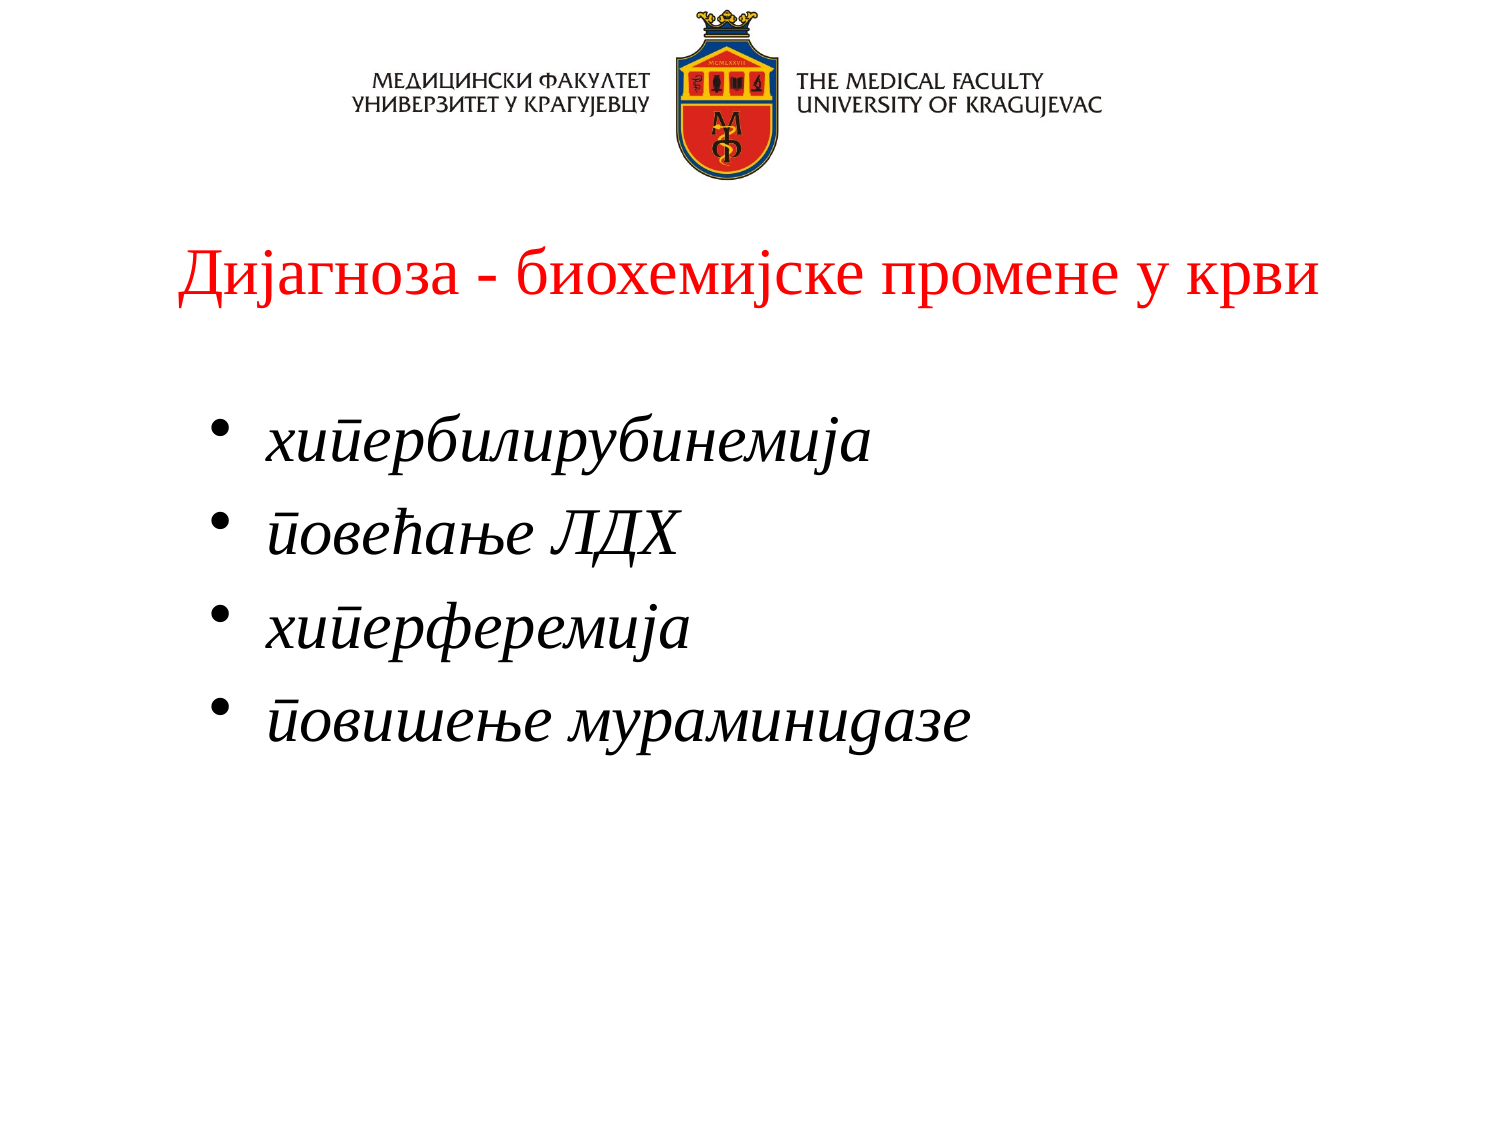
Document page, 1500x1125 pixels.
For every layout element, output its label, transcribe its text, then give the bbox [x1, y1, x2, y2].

title Дијагноза - биохемијске промене у крви [74, 173, 1426, 362]
list хипербилирубинемија повећање ЛДХ хиперферемија повишење мураминидазе [194, 387, 1024, 1125]
picture [328, 0, 1125, 173]
